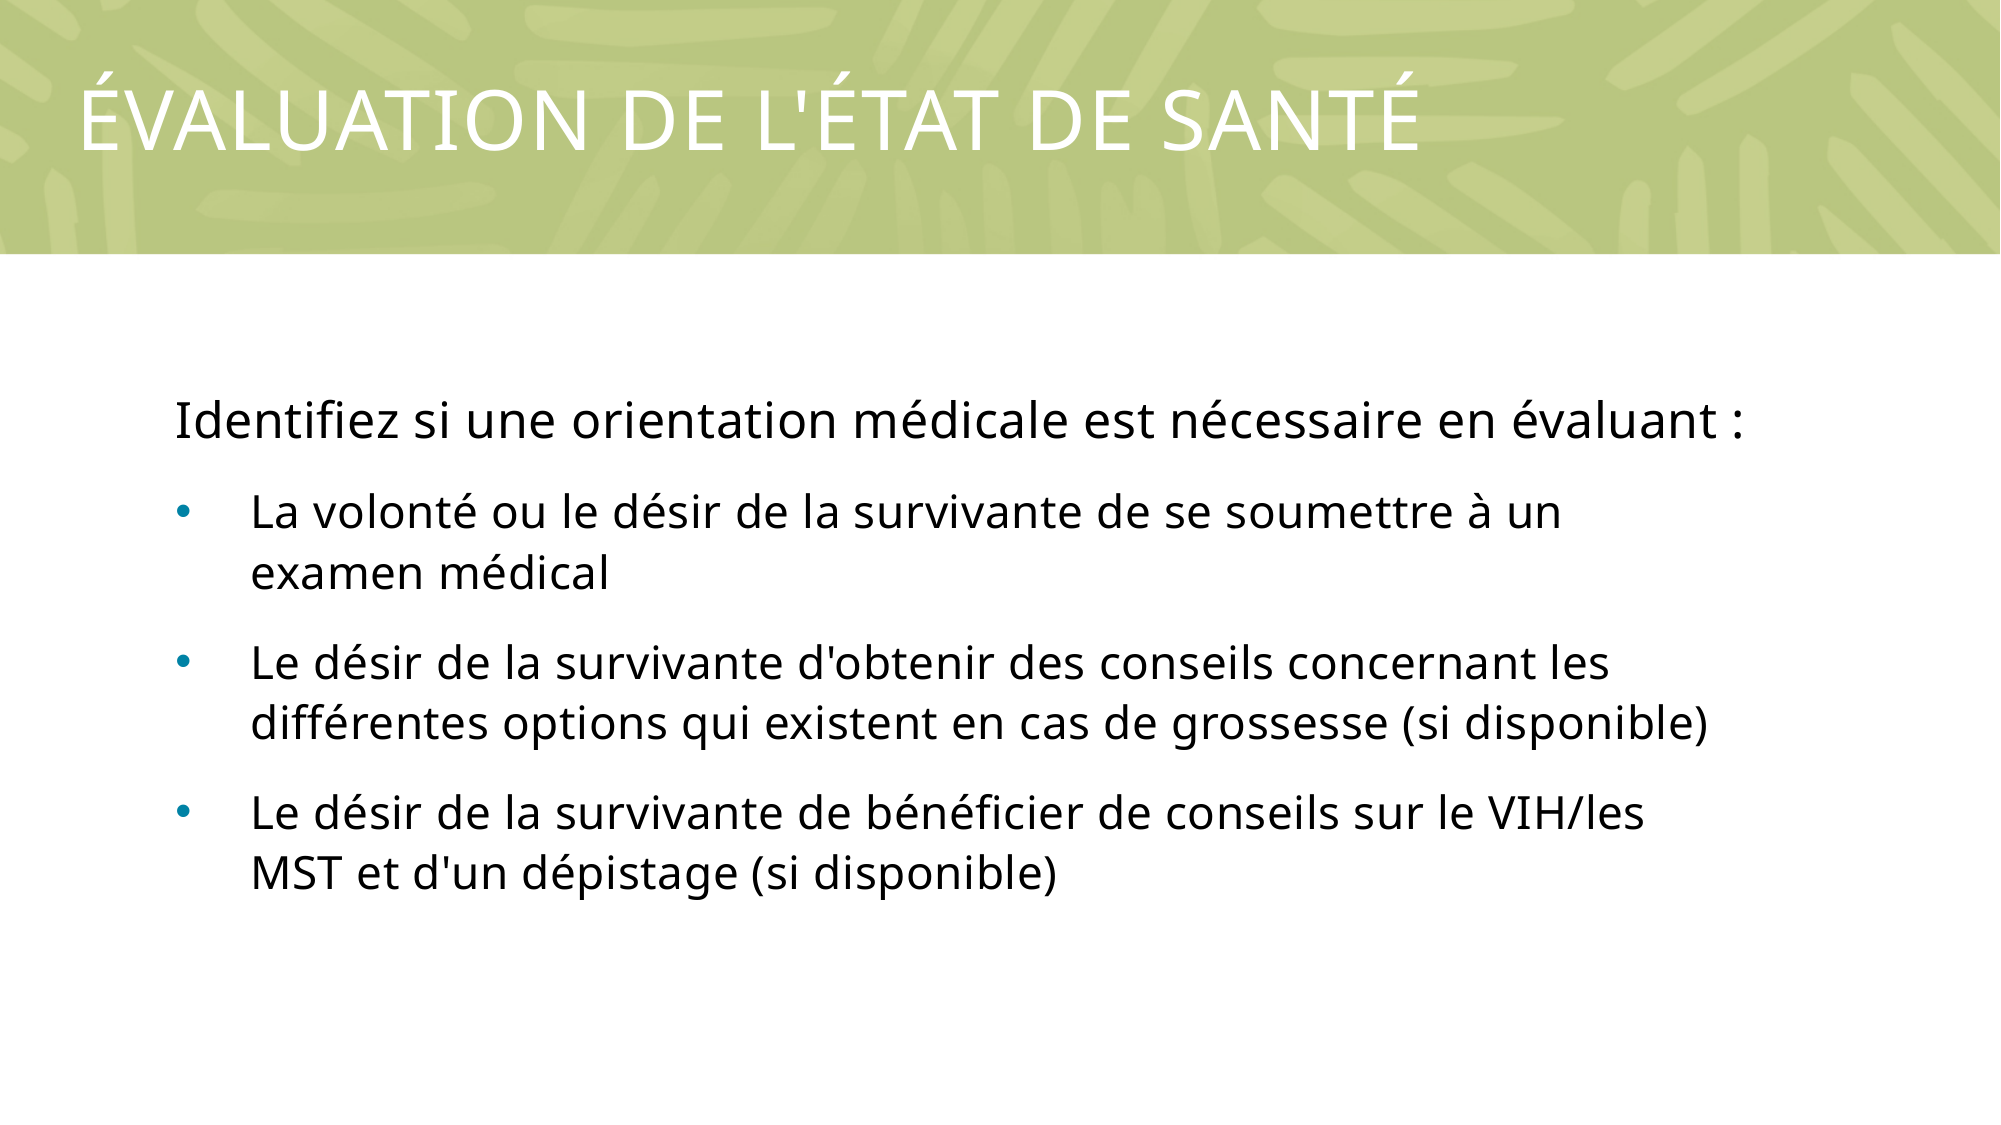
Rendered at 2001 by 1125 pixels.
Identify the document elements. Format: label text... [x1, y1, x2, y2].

title Évaluation de l'état de santé [61, 33, 1938, 220]
list Identifiez si une orientation médicale est nécessaire en évaluant : La volonté ou le désir de la survivante de se soumettre à un examen médical Le désir de la survivante d'obtenir des conseils concernant les différentes options qui existent en cas de grossesse (si disponible) Le désir de la survivante de bénéficier de conseils sur le VIH/les MST et d'un dépistage (si disponible) [167, 374, 1763, 1036]
picture [0, 0, 2000, 1125]
